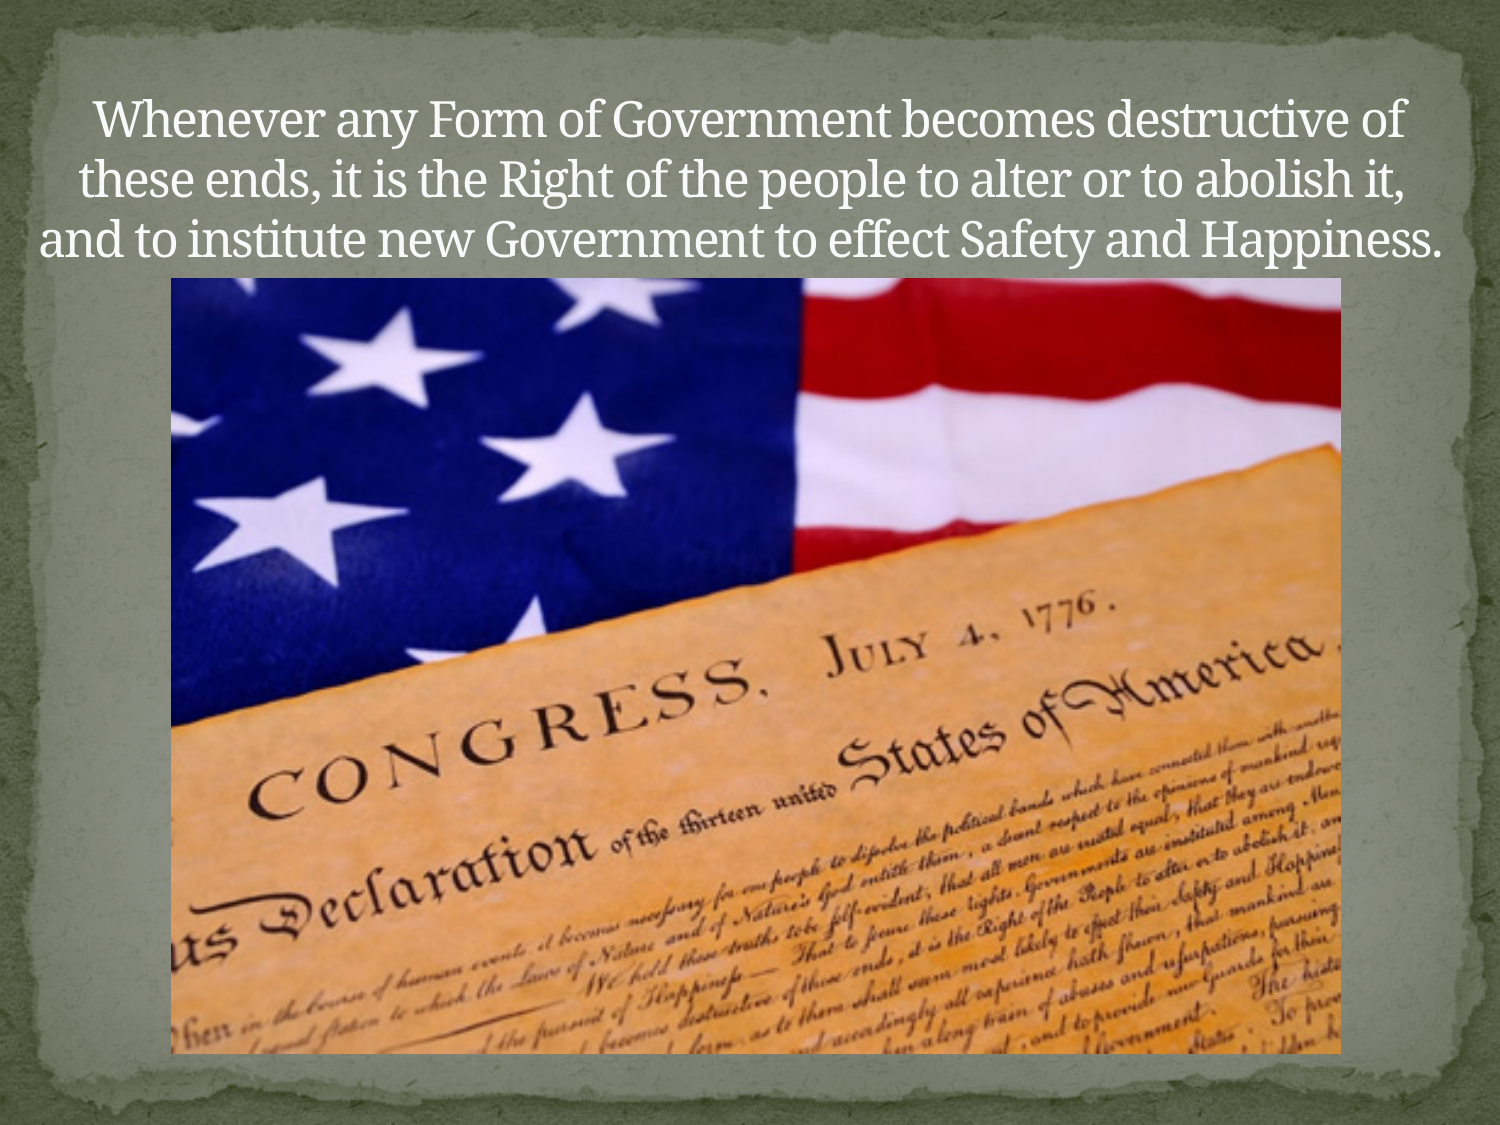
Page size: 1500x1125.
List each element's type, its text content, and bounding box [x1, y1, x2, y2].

title Whenever any Form of Government becomes destructive of these ends, it is the Right of the people to alter or to abolish it, and to institute new Government to effect Safety and Happiness. [17, 42, 1465, 275]
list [174, 281, 1339, 1052]
